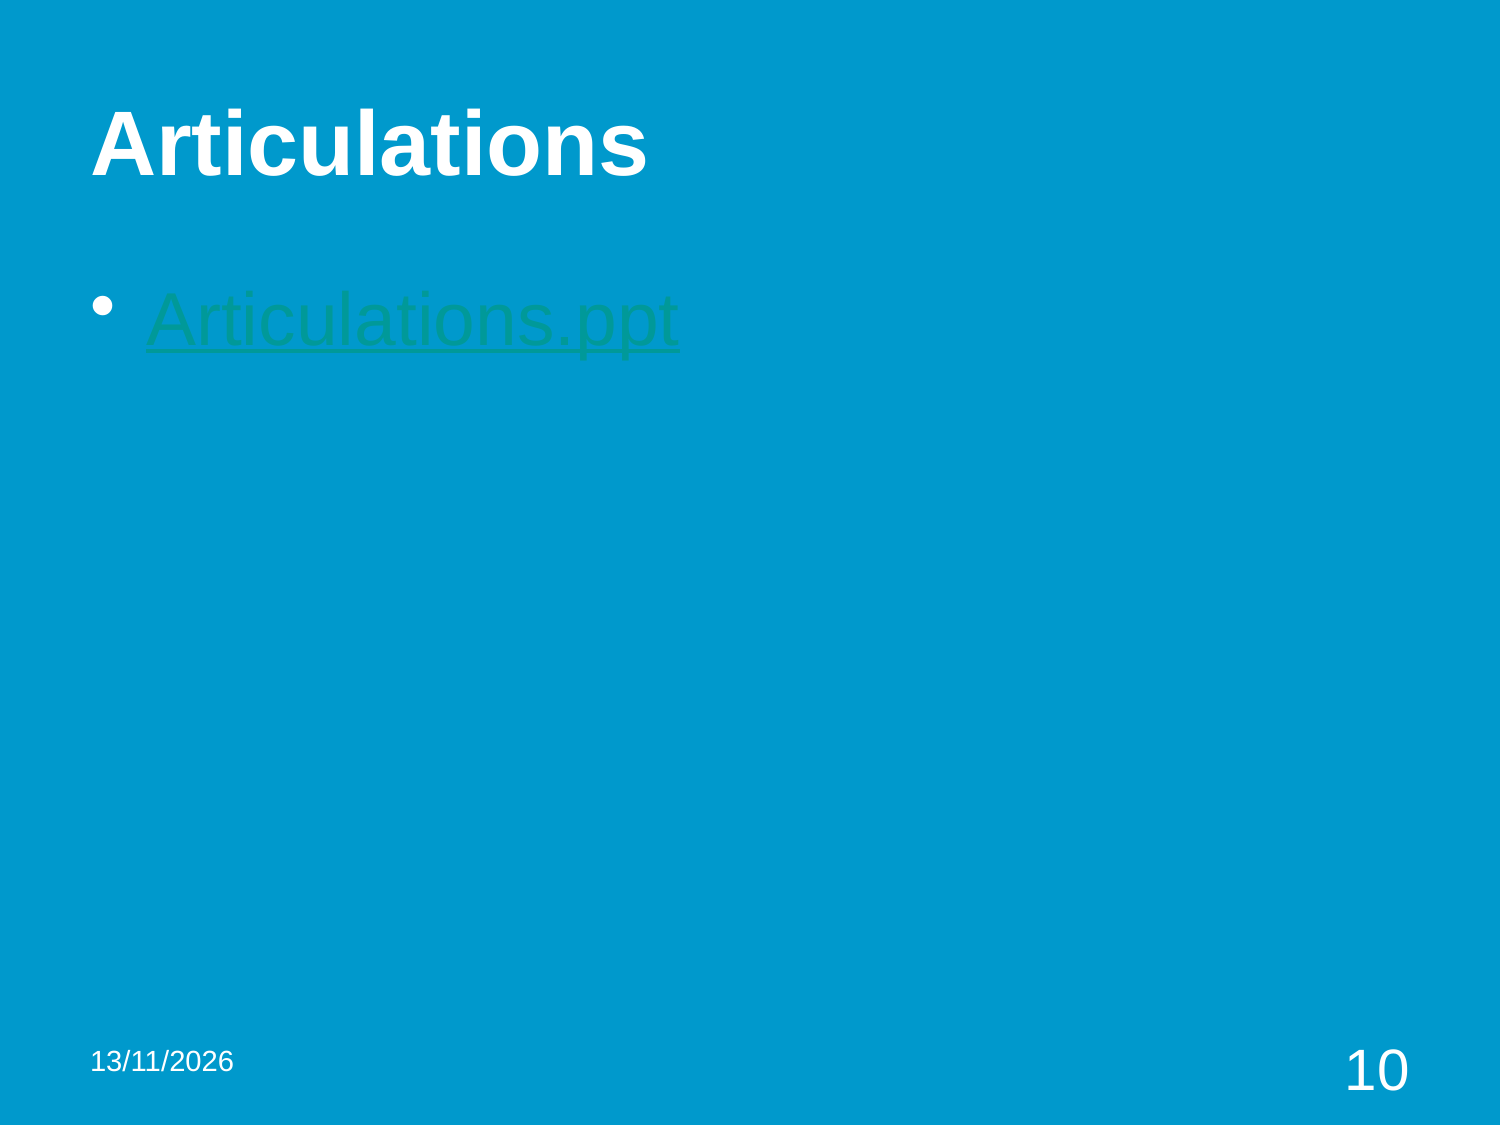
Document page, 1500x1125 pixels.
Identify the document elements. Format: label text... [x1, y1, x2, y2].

title Articulations [74, 44, 1426, 233]
slide_number 10 [1074, 1024, 1426, 1103]
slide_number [74, 1034, 426, 1114]
list Articulations.ppt [74, 262, 1426, 976]
